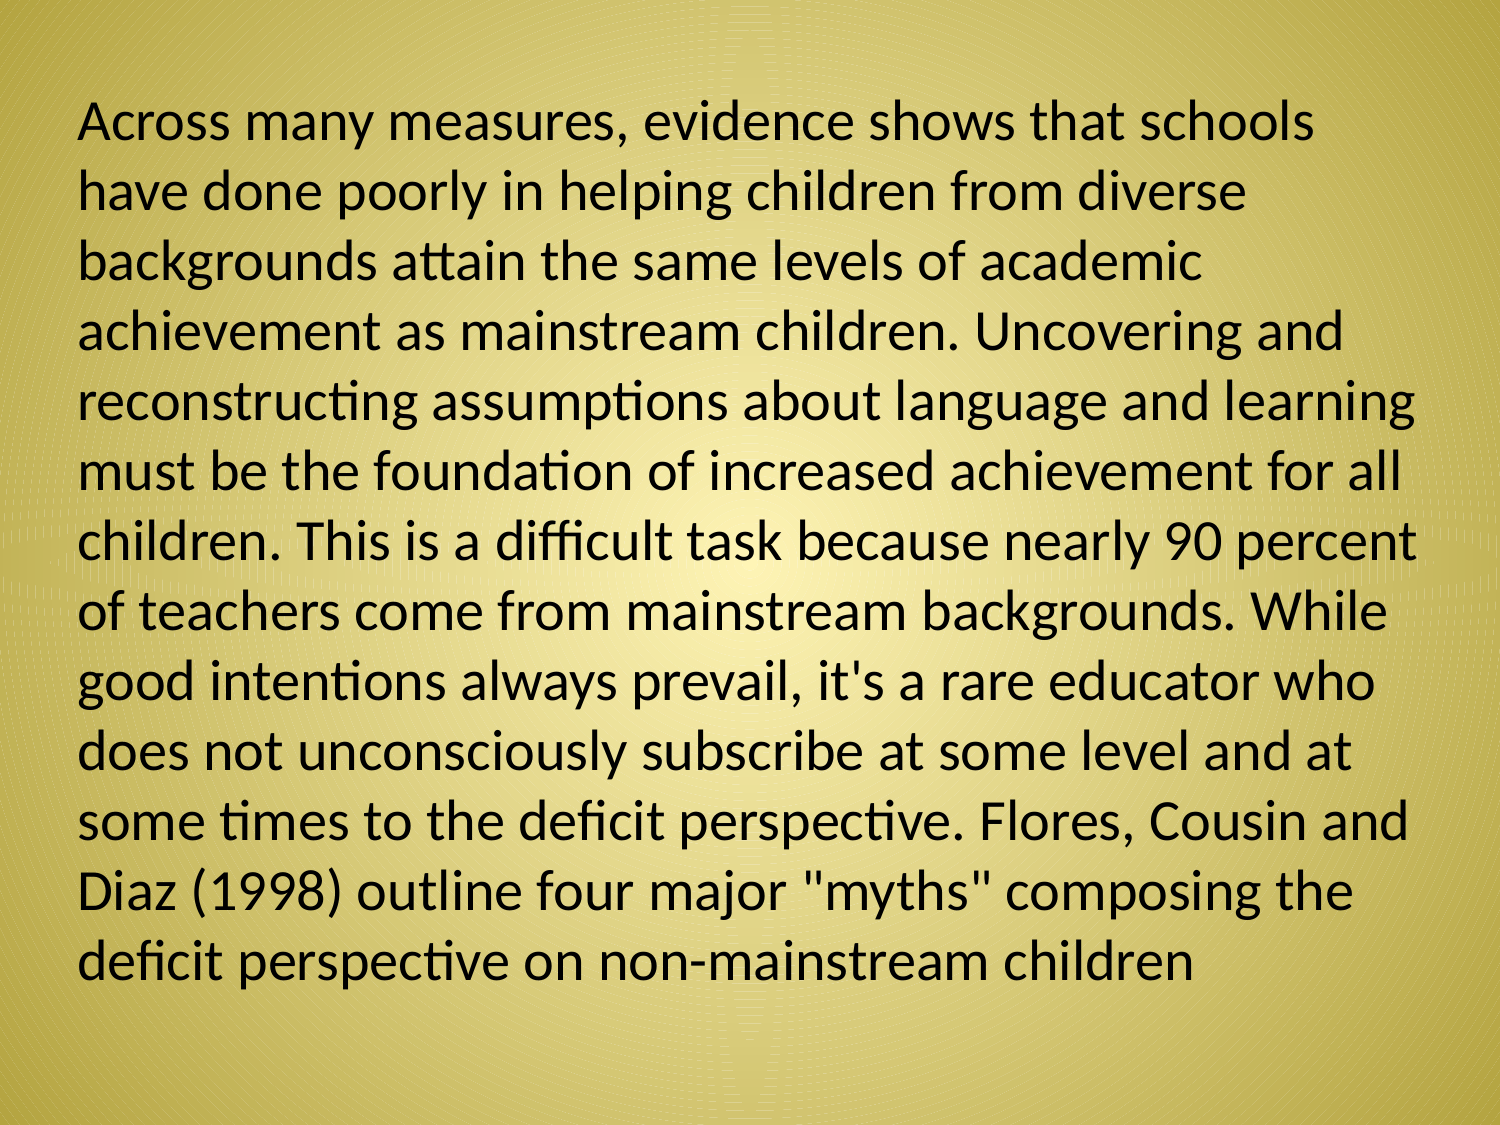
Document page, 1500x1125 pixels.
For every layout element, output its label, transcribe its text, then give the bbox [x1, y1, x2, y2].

text_box Across many measures, evidence shows that schools have done poorly in helping children from diverse backgrounds attain the same levels of academic achievement as mainstream children. Uncovering and reconstructing assumptions about language and learning must be the foundation of increased achievement for all children. This is a difficult task because nearly 90 percent of teachers come from mainstream backgrounds. While good intentions always prevail, it's a rare educator who does not unconsciously subscribe at some level and at some times to the deficit perspective. Flores, Cousin and Diaz (1998) outline four major "myths" composing the deficit perspective on non-mainstream children [62, 75, 1438, 1000]
